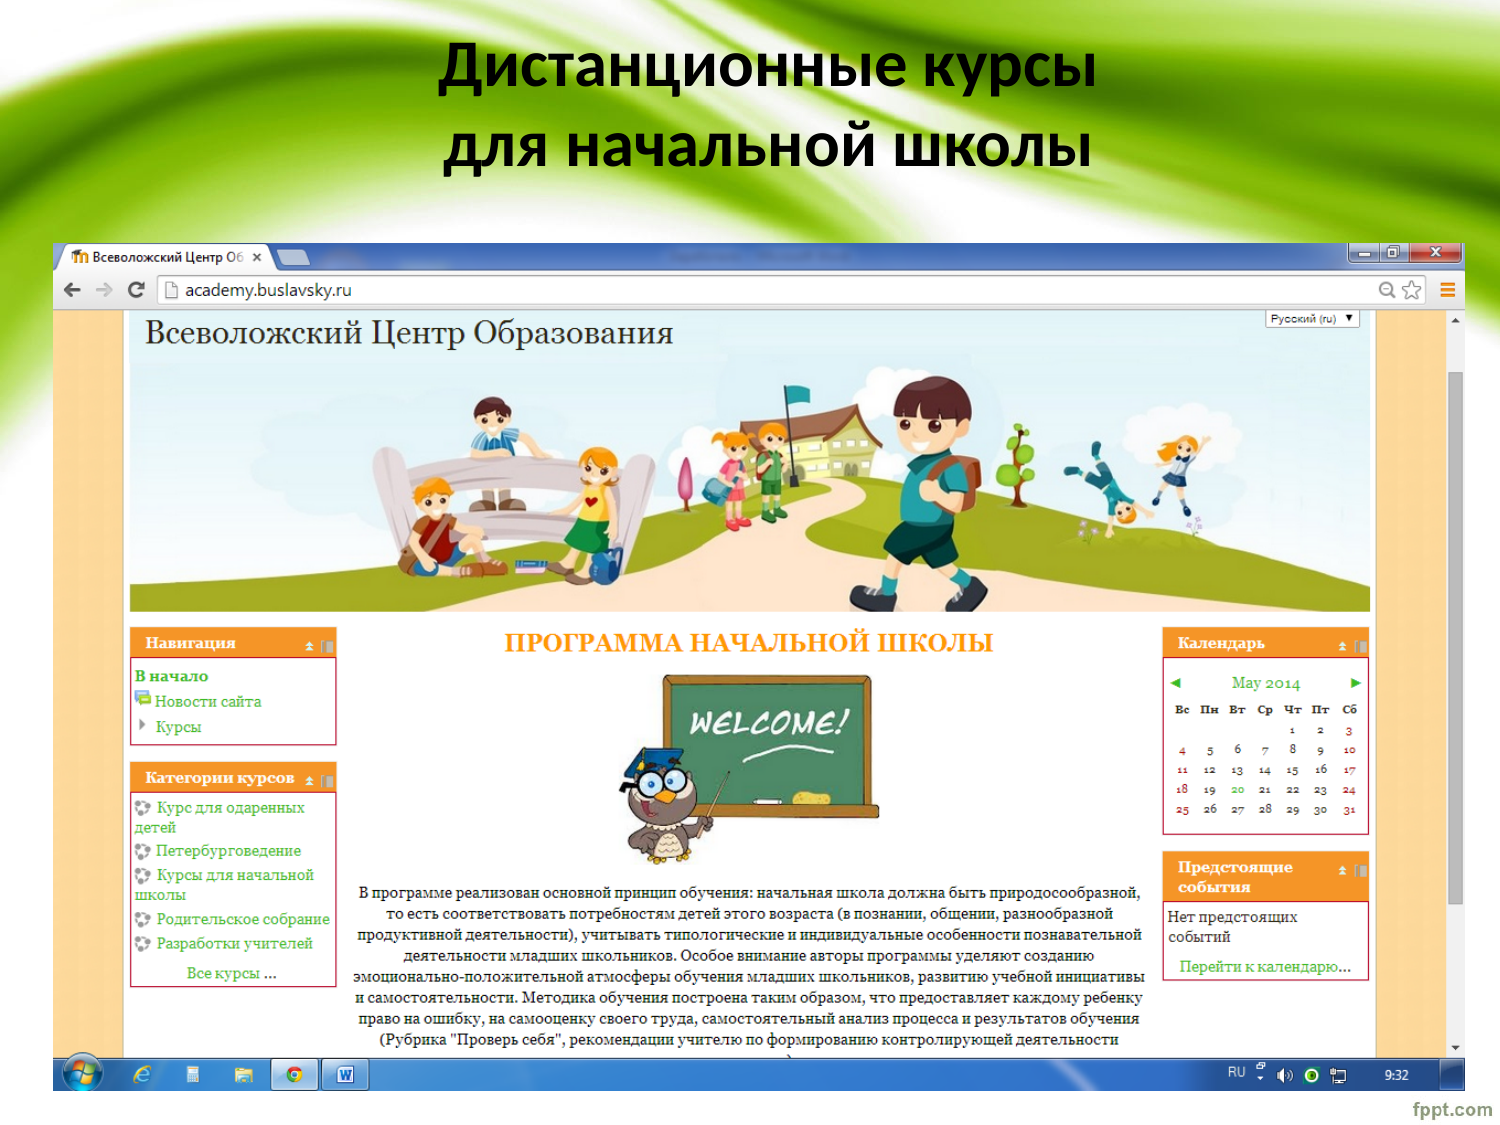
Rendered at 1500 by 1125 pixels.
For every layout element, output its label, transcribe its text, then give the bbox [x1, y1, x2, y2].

picture [0, 0, 1500, 1125]
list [52, 243, 1465, 1091]
title Дистанционные курсы для начальной школы [93, 62, 1444, 138]
